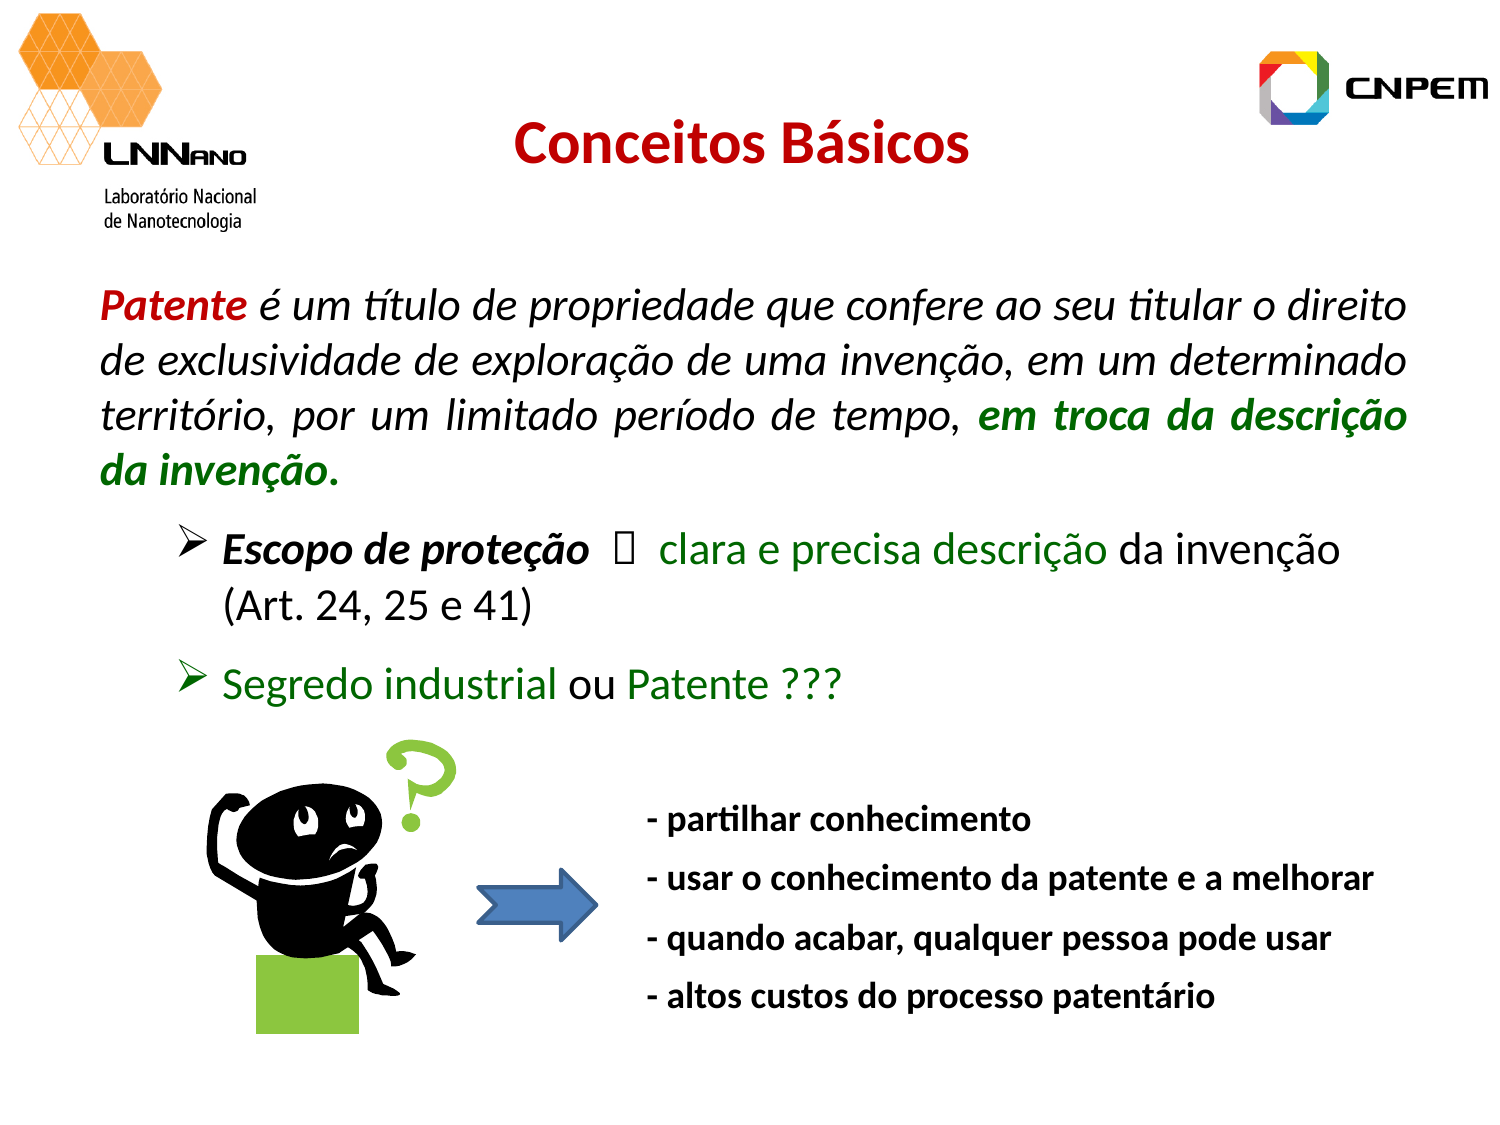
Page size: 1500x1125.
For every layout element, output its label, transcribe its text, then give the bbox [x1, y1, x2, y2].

text_box - partilhar conhecimento [631, 786, 1128, 845]
text_box [476, 867, 599, 943]
picture [206, 739, 457, 1035]
text_box - altos custos do processo patentário [631, 964, 1430, 1024]
picture [0, 11, 1500, 232]
list Patente é um título de propriedade que confere ao seu titular o direito de exclusividade de exploração de uma invenção, em um determinado território, por um limitado período de tempo, em troca da descrição da invenção. Escopo de proteção  clara e precisa descrição da invenção (Art. 24, 25 e 41) Segredo industrial ou Patente ??? [85, 267, 1424, 1010]
title Conceitos Básicos [75, 45, 1425, 233]
text_box - quando acabar, qualquer pessoa pode usar [631, 905, 1430, 964]
text_box - usar o conhecimento da patente e a melhorar [631, 845, 1430, 905]
